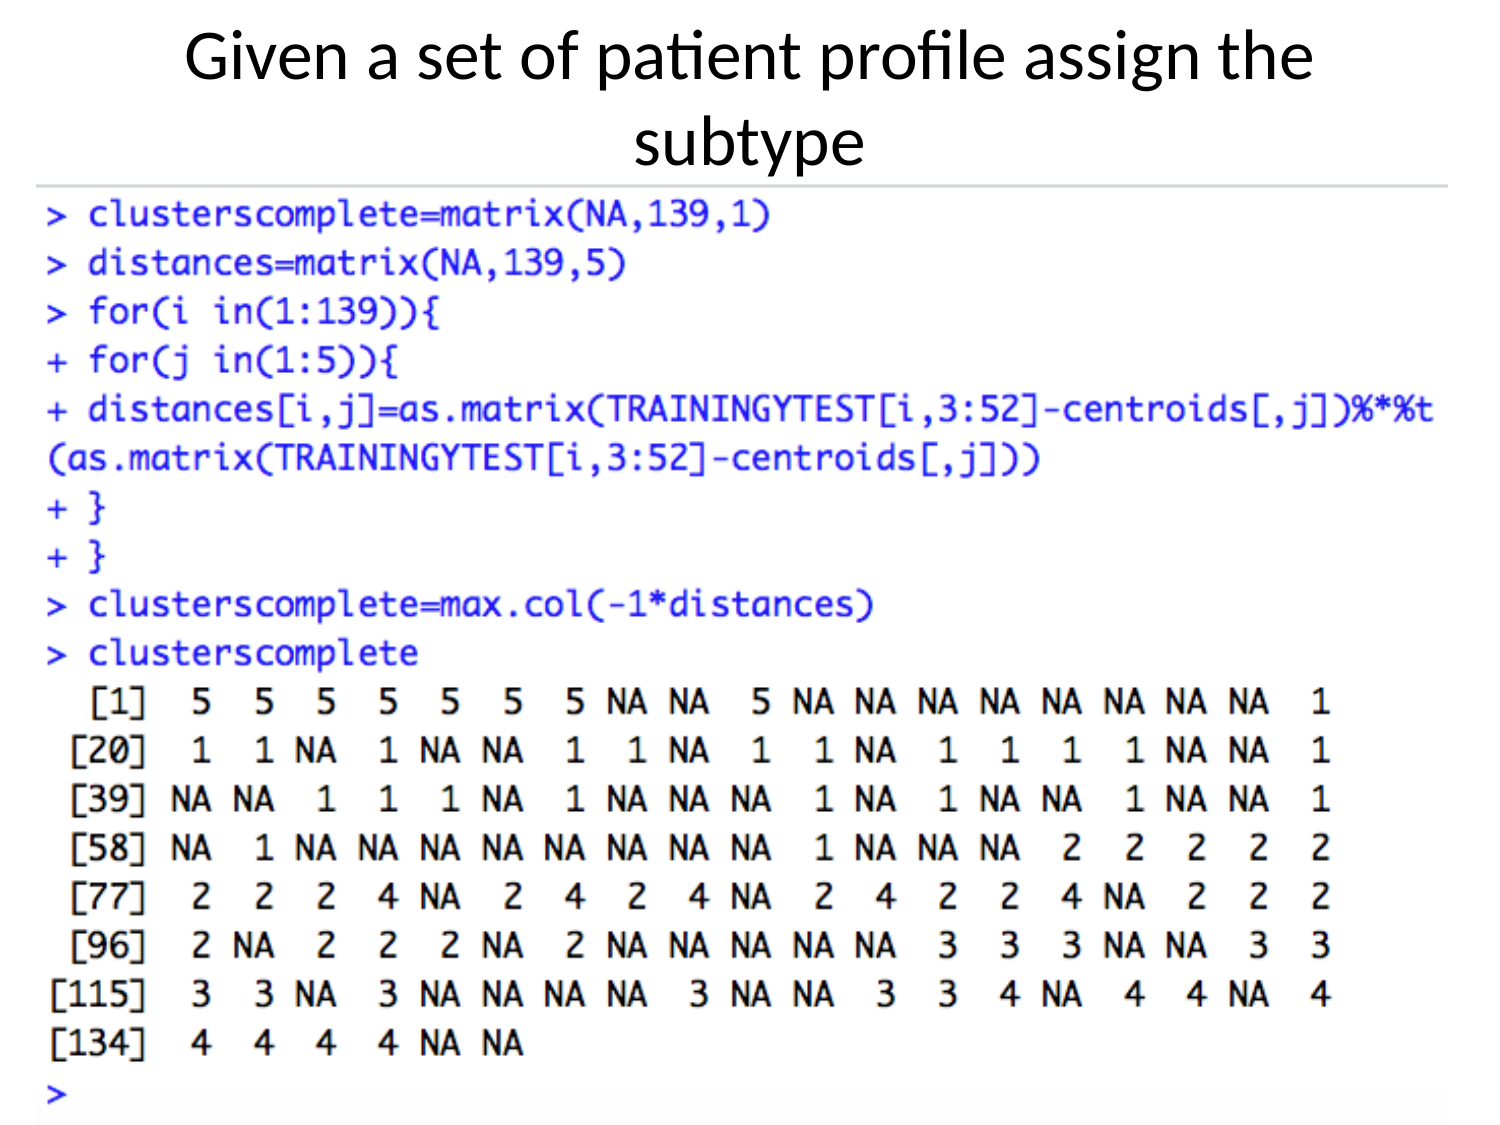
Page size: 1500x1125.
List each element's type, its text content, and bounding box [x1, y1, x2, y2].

title Given a set of patient profile assign the subtype [75, 0, 1425, 182]
picture [35, 184, 1449, 1125]
